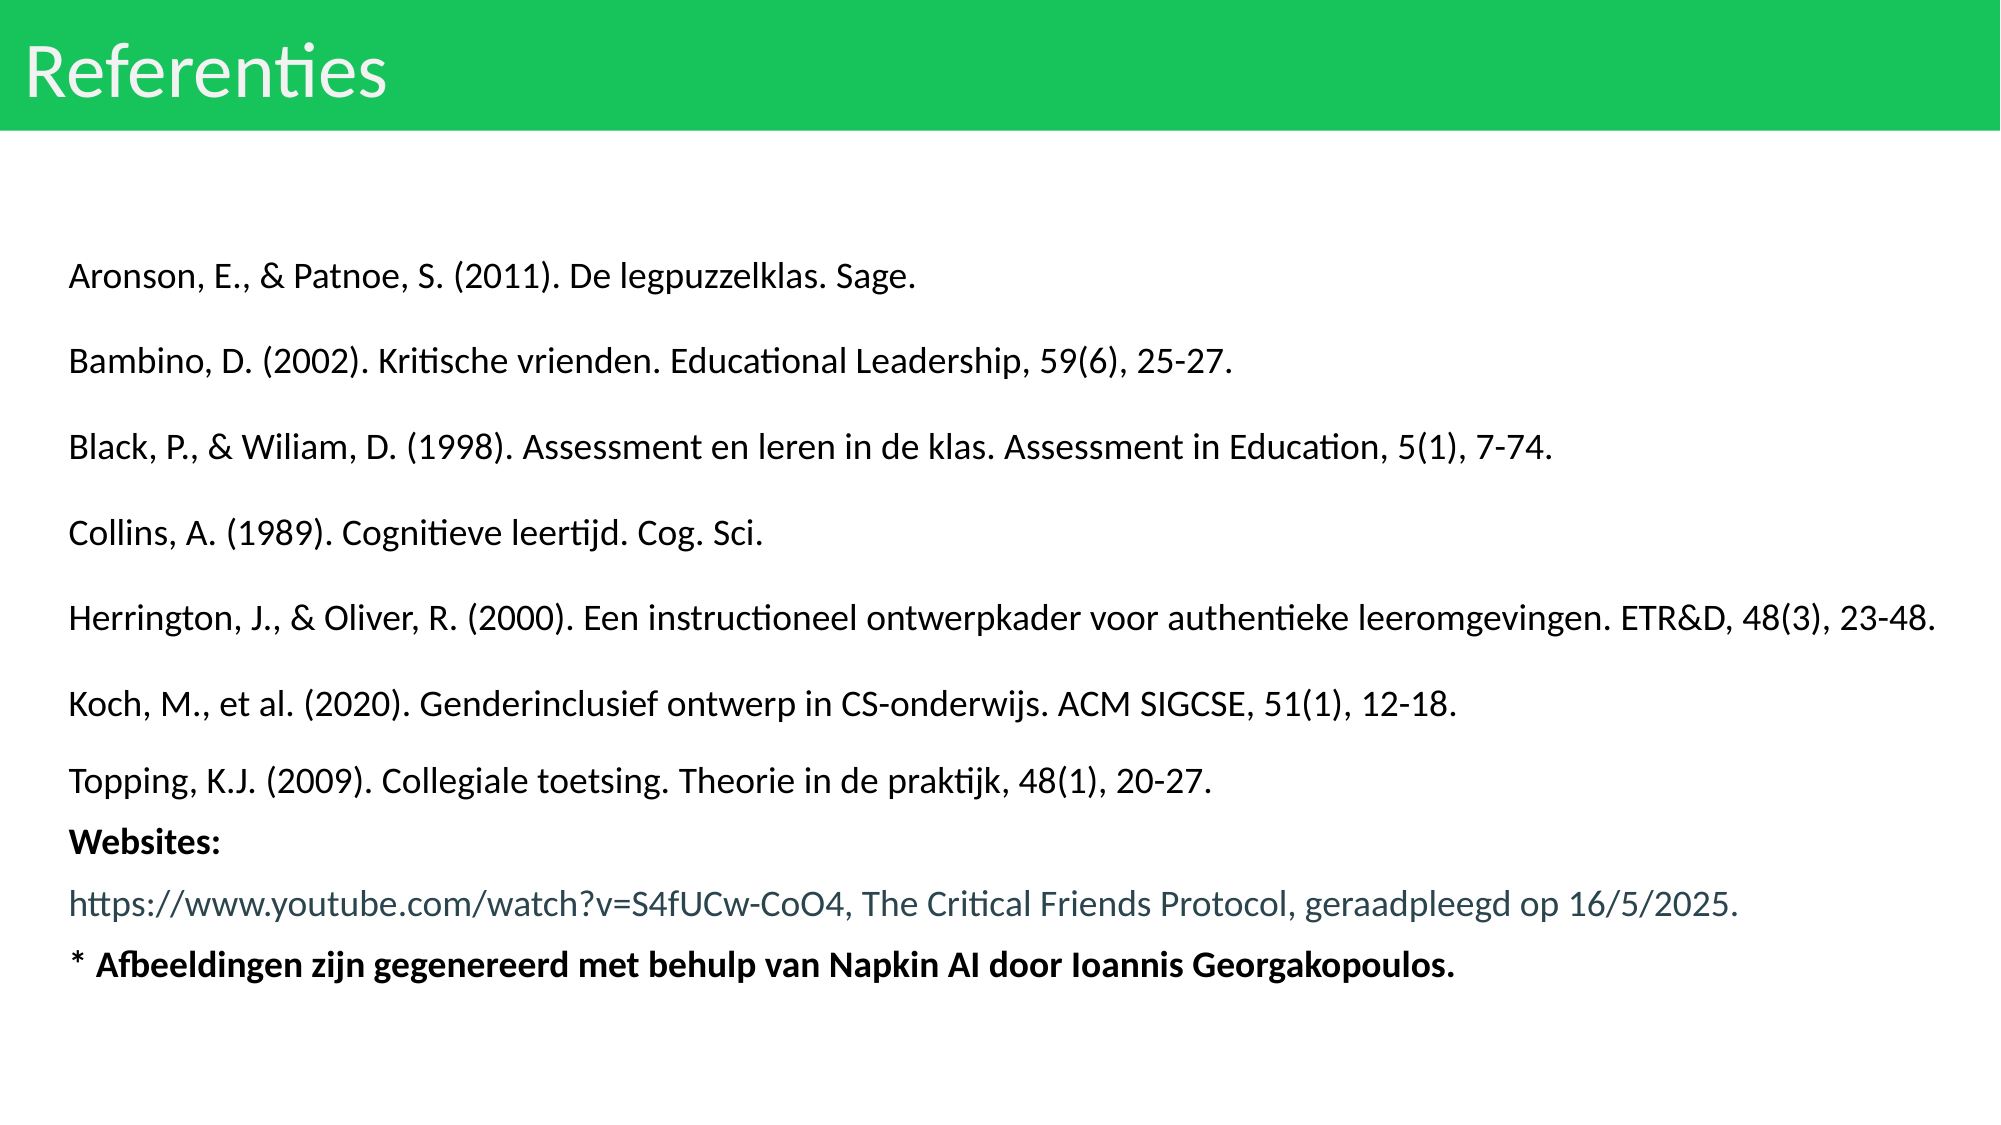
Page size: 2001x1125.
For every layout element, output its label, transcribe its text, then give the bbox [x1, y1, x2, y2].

title Referenties [16, 13, 1976, 131]
list Aronson, E., & Patnoe, S. (2011). De legpuzzelklas. Sage. Bambino, D. (2002). Kritische vrienden. Educational Leadership, 59(6), 25-27. Black, P., & Wiliam, D. (1998). Assessment en leren in de klas. Assessment in Education, 5(1), 7-74. Collins, A. (1989). Cognitieve leertijd. Cog. Sci. Herrington, J., & Oliver, R. (2000). Een instructioneel ontwerpkader voor authentieke leeromgevingen. ETR&D, 48(3), 23-48. Koch, M., et al. (2020). Genderinclusief ontwerp in CS-onderwijs. ACM SIGCSE, 51(1), 12-18. Topping, K.J. (2009). Collegiale toetsing. Theorie in de praktijk, 48(1), 20-27. Websites: https://www.youtube.com/watch?v=S4fUCw-CoO4, The Critical Friends Protocol, geraadpleegd op 16/5/2025. * Afbeeldingen zijn gegenereerd met behulp van Napkin AI door Ioannis Georgakopoulos. [16, 239, 1976, 1108]
